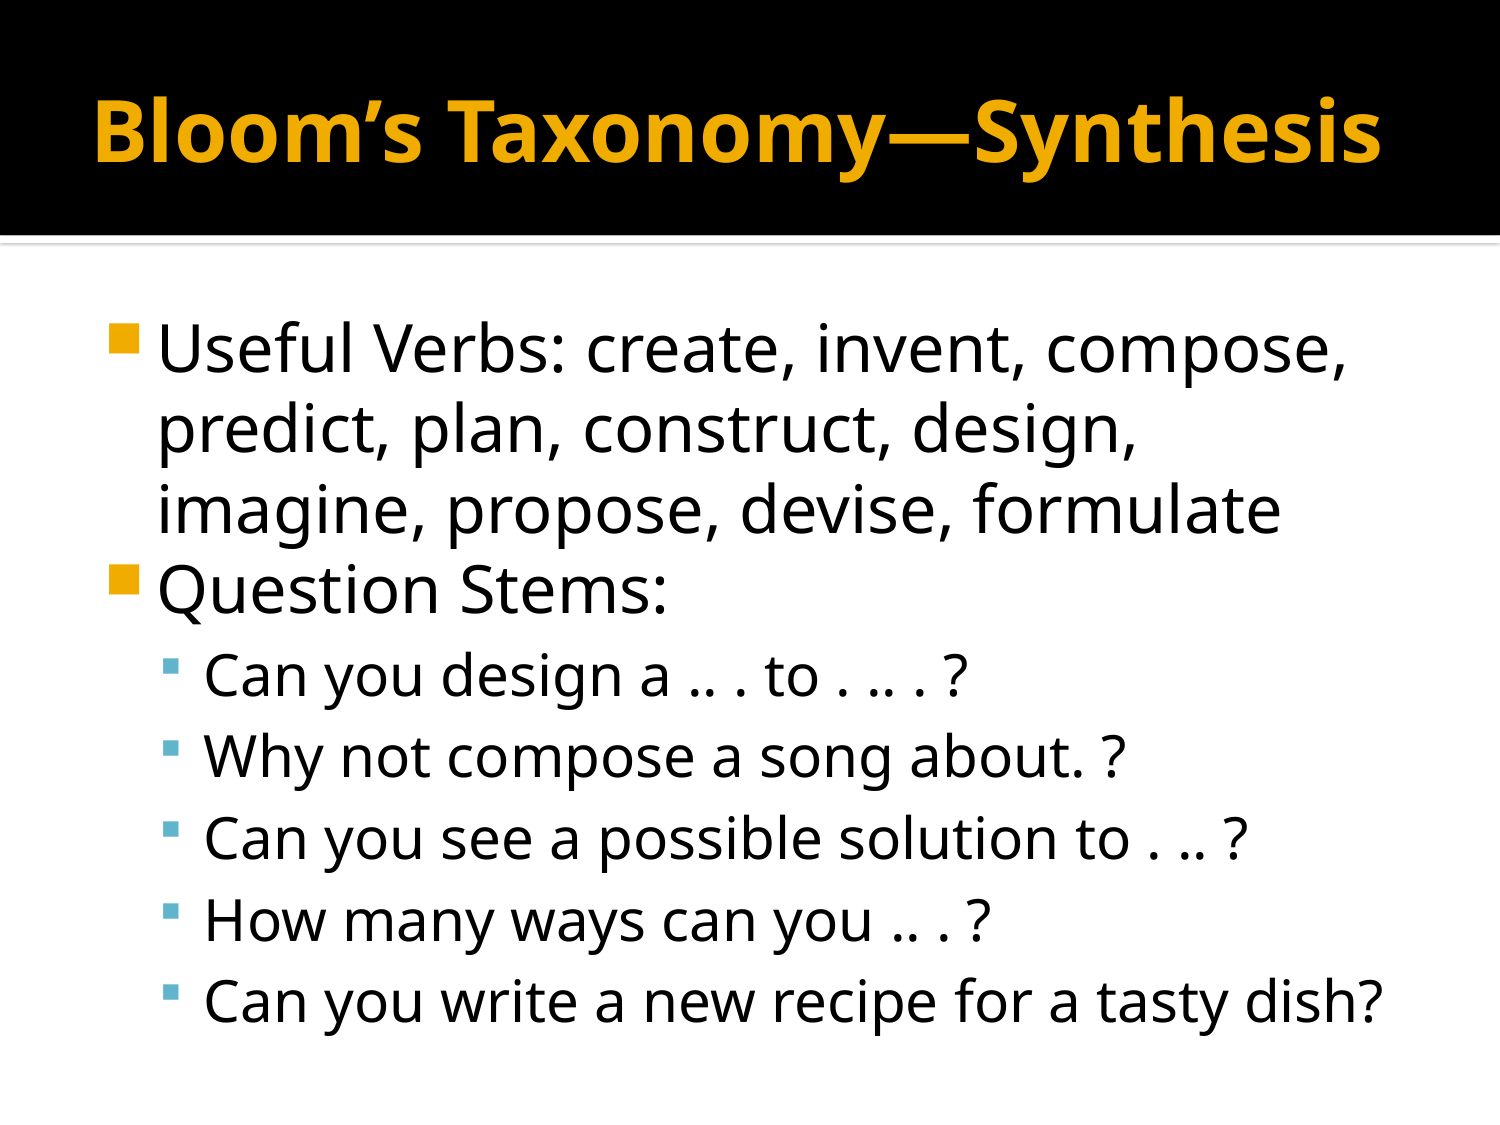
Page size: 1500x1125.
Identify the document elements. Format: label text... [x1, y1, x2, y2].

title Bloom’s Taxonomy—Synthesis [75, 25, 1425, 231]
list Useful Verbs: create, invent, compose, predict, plan, construct, design, imagine, propose, devise, formulate Question Stems: Can you design a .. . to . .. . ? Why not compose a song about. ? Can you see a possible solution to . .. ? How many ways can you .. . ? Can you write a new recipe for a tasty dish? [75, 291, 1425, 1050]
